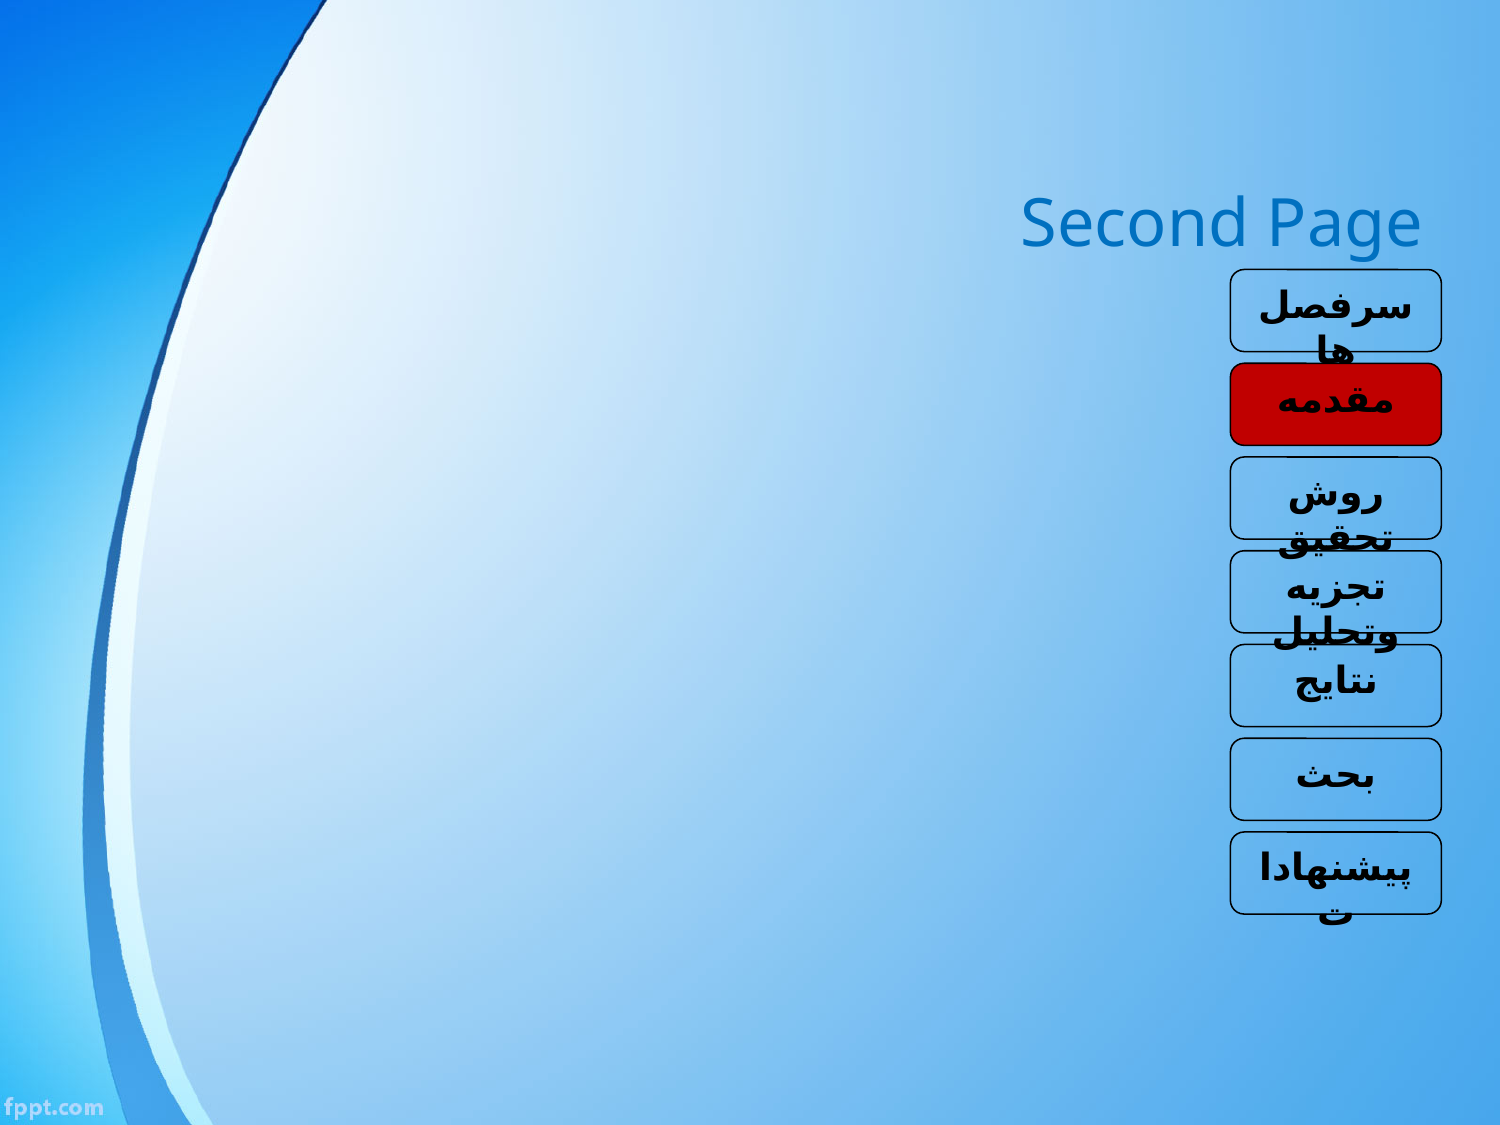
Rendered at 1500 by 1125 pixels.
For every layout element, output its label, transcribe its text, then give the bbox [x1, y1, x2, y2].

text_box پیشنهادات [1230, 831, 1442, 915]
text_box بحث [1230, 738, 1442, 821]
picture [0, 0, 1500, 1125]
text_box سرفصل ها [1230, 269, 1442, 352]
text_box نتایج [1230, 644, 1442, 727]
text_box تجزیه وتحلیل [1230, 550, 1442, 633]
text_box روش تحقیق [1230, 456, 1442, 540]
text_box مقدمه [1230, 363, 1442, 446]
text_box Second Page [679, 172, 1439, 290]
